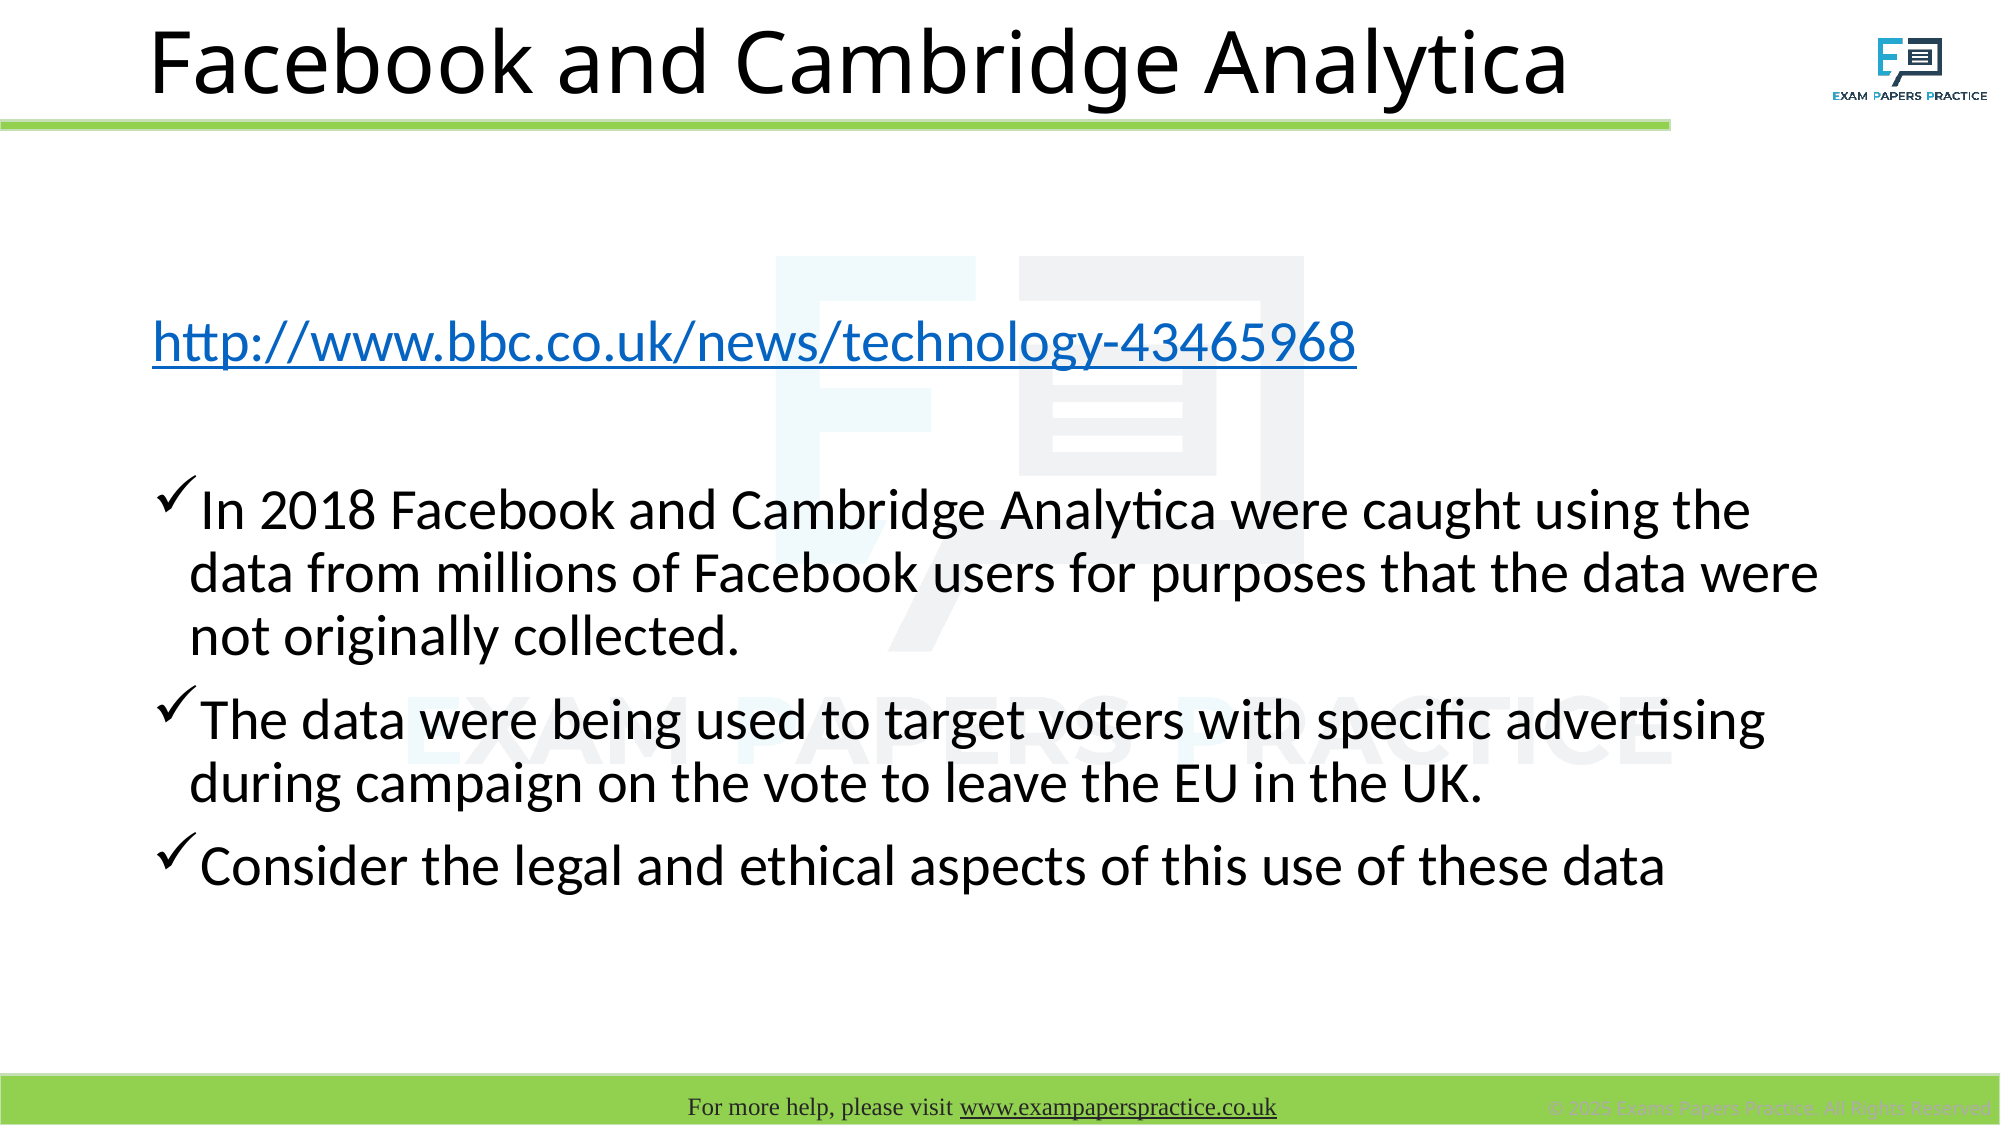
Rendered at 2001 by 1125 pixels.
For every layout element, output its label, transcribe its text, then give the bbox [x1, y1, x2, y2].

list http://www.bbc.co.uk/news/technology-43465968 In 2018 Facebook and Cambridge Analytica were caught using the data from millions of Facebook users for purposes that the data were not originally collected. The data were being used to target voters with specific advertising during campaign on the vote to leave the EU in the UK. Consider the legal and ethical aspects of this use of these data [137, 304, 1863, 1018]
title Facebook and Cambridge Analytica [132, 11, 1858, 121]
